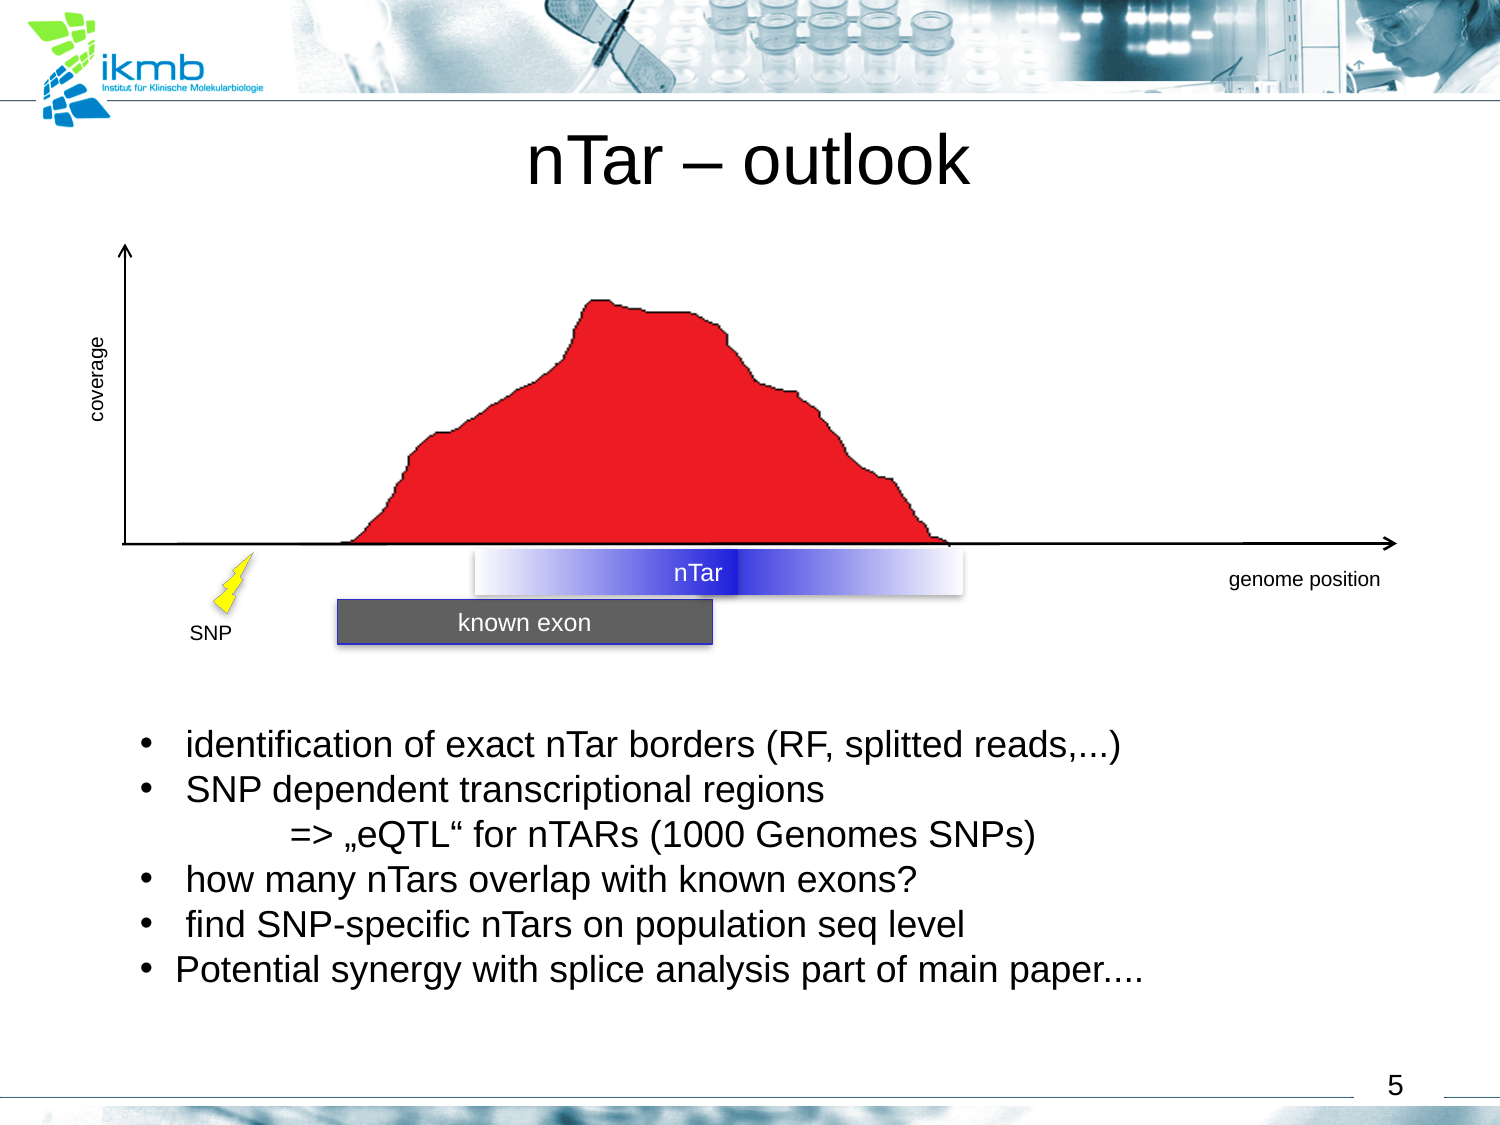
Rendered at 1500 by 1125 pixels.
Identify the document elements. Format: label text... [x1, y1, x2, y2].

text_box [174, 554, 252, 654]
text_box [474, 554, 963, 596]
title nTar – outlook [74, 74, 1424, 238]
text_box genome position [1214, 558, 1415, 599]
text_box known exon [337, 599, 713, 645]
text_box coverage [75, 299, 115, 437]
picture [0, 0, 1500, 1125]
text_box identification of exact nTar borders (RF, splitted reads,...) SNP dependent transcriptional regions => „eQTL“ for nTARs (1000 Genomes SNPs) how many nTars overlap with known exons? find SNP-specific nTars on population seq level Potential synergy with splice analysis part of main paper.... [124, 712, 1413, 998]
